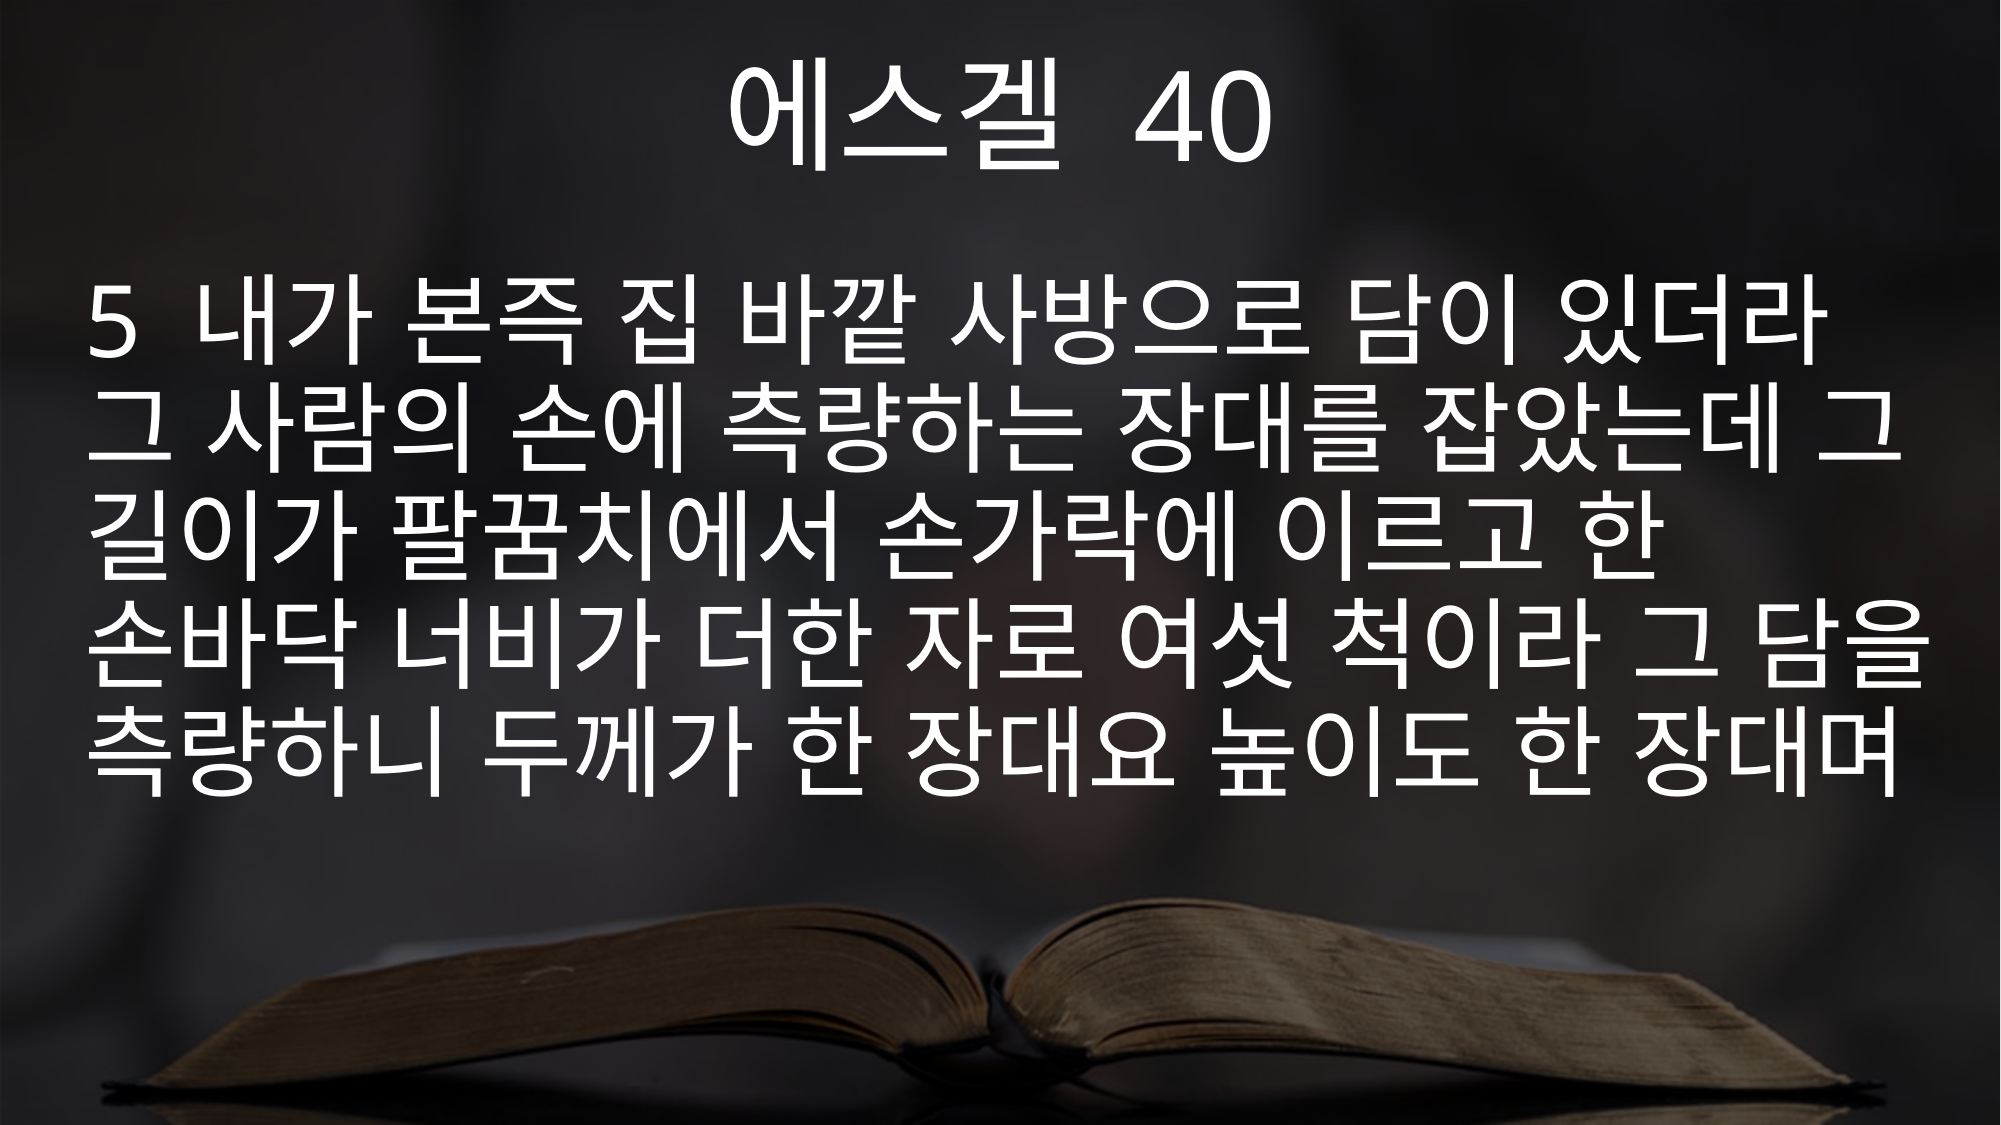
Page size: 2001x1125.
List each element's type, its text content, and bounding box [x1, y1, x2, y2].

footer 에스겔 40 [0, 32, 2000, 192]
picture [0, 0, 2001, 1125]
list 5 내가 본즉 집 바깥 사방으로 담이 있더라 그 사람의 손에 측량하는 장대를 잡았는데 그 길이가 팔꿈치에서 손가락에 이르고 한 손바닥 너비가 더한 자로 여섯 척이라 그 담을 측량하니 두께가 한 장대요 높이도 한 장대며 [69, 263, 1953, 423]
